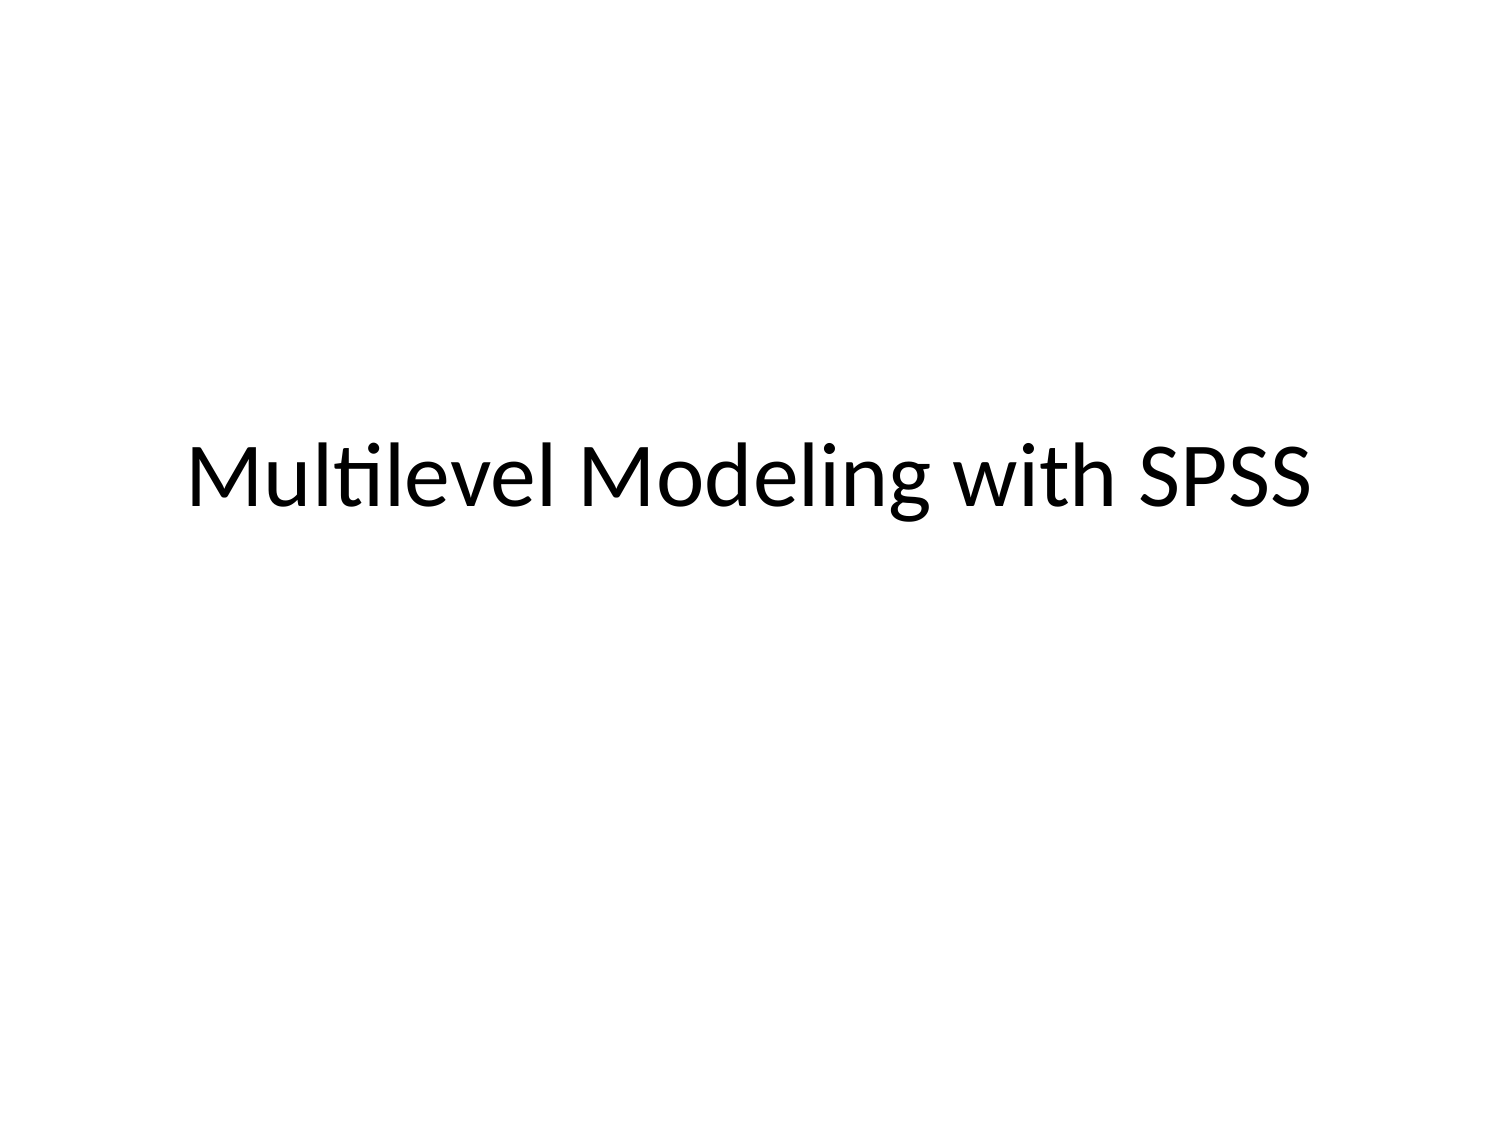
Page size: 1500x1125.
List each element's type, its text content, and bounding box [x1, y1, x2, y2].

title Multilevel Modeling with SPSS [112, 349, 1388, 591]
